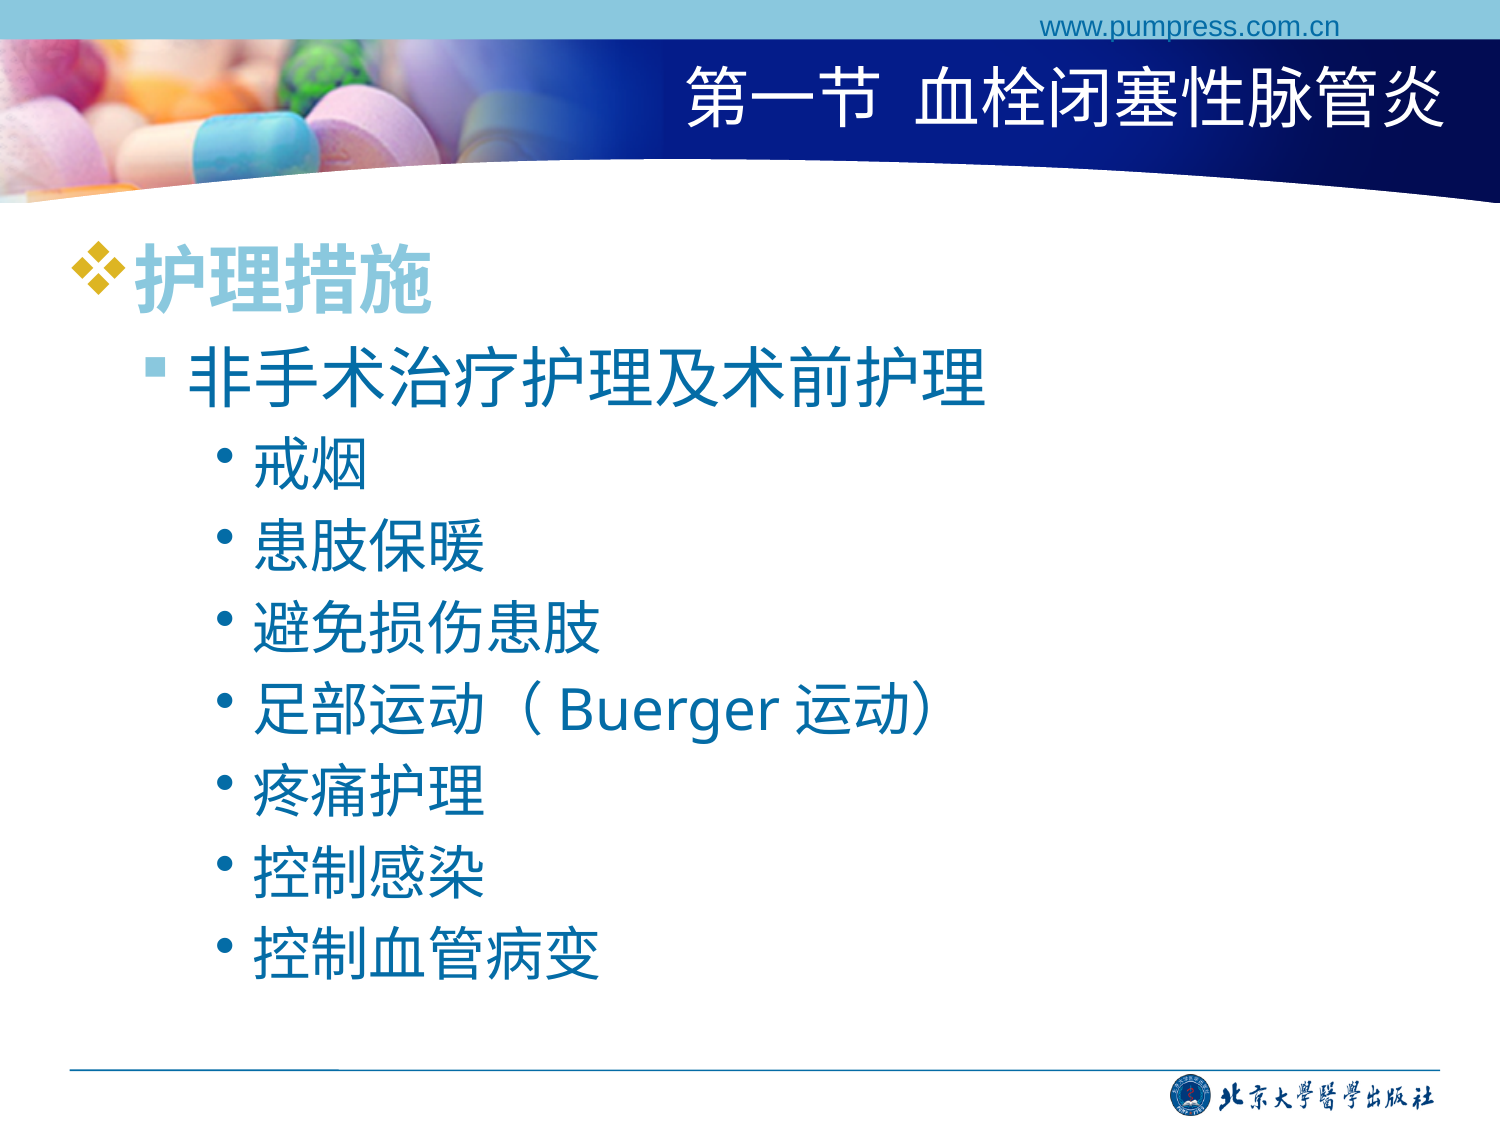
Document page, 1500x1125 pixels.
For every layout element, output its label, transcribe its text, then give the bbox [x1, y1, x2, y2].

picture [1170, 1074, 1436, 1118]
picture [0, 40, 1500, 203]
list 护理措施 非手术治疗护理及术前护理 戒烟 患肢保暖 避免损伤患肢 足部运动（Buerger运动） 疼痛护理 控制感染 控制血管病变 [49, 224, 1463, 1026]
slide_number www.pumpress.com.cn [1025, 0, 1463, 38]
title 第一节 血栓闭塞性脉管炎 [137, 49, 1463, 143]
